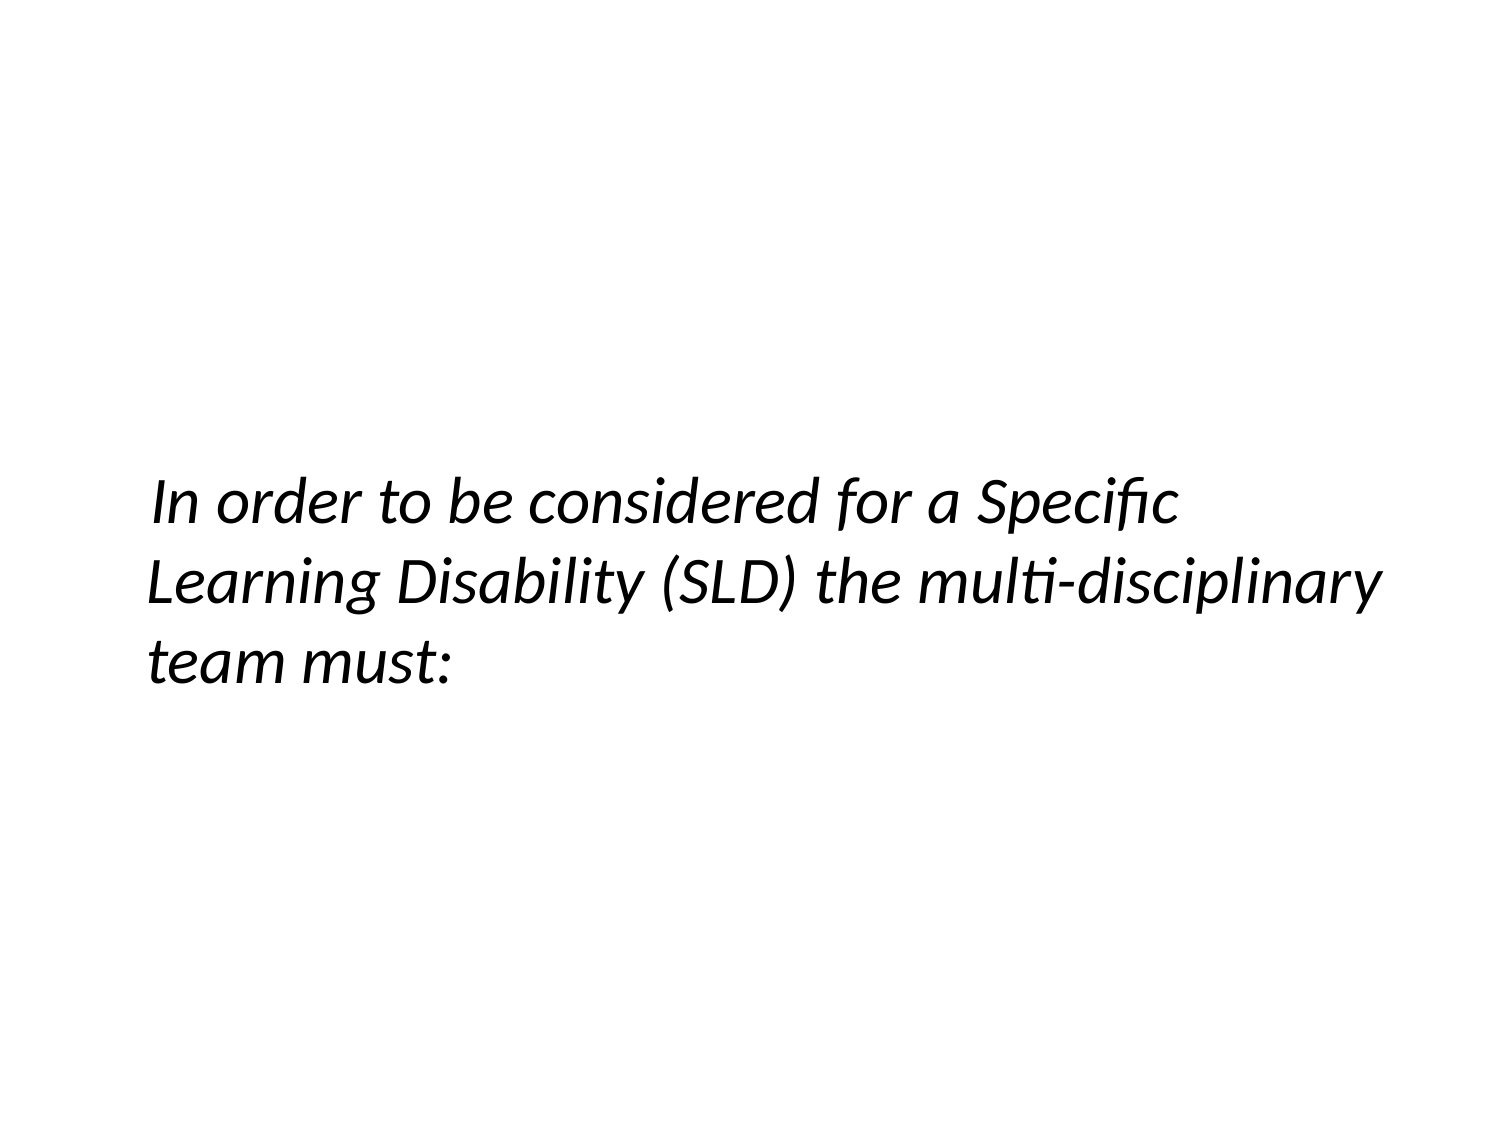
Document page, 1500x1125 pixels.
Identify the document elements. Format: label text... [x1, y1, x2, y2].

list In order to be considered for a Specific Learning Disability (SLD) the multi-disciplinary team must: [75, 262, 1425, 1005]
